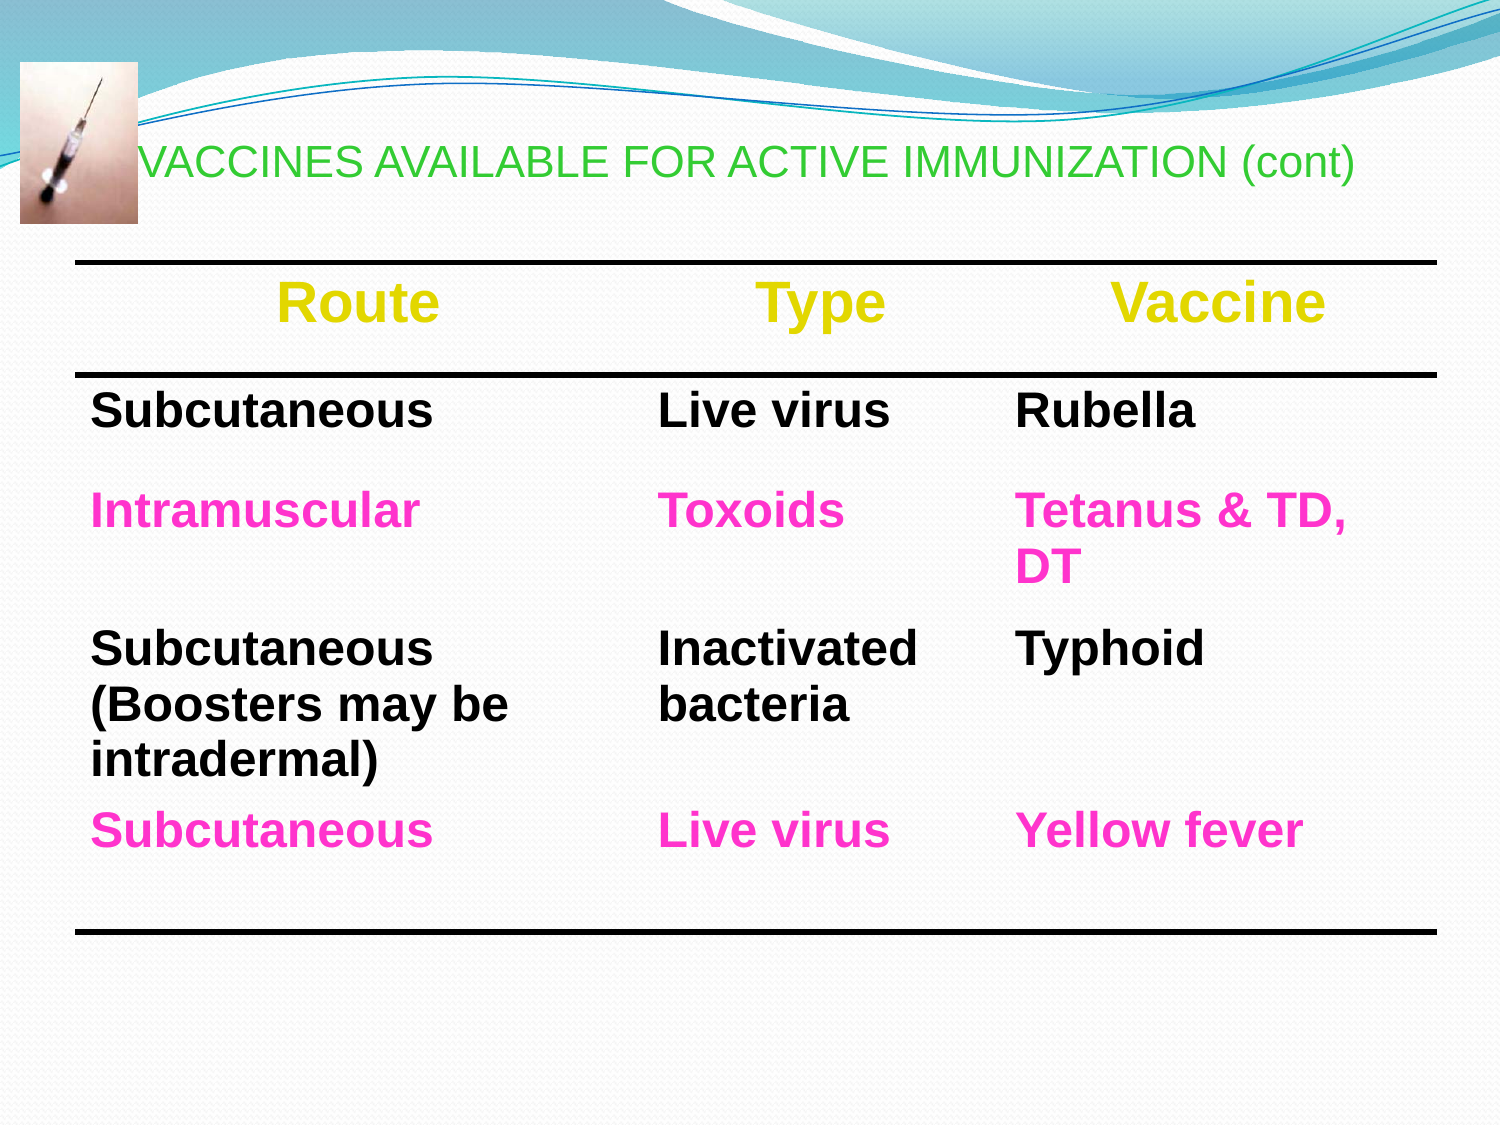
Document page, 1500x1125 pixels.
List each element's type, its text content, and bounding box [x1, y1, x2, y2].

table_cell Toxoids [643, 475, 1000, 612]
table_header Vaccine [1000, 265, 1437, 372]
table_cell Live virus [643, 378, 1000, 475]
title VACCINES AVAILABLE FOR ACTIVE IMMUNIZATION (cont) [137, 87, 1438, 188]
picture [20, 62, 138, 224]
table_cell Rubella [1000, 378, 1437, 475]
table_cell Inactivated bacteria [643, 612, 1000, 795]
table_cell Tetanus & TD, DT [1000, 475, 1437, 612]
table_cell Yellow fever [1000, 795, 1437, 929]
table_cell Intramuscular [75, 475, 643, 612]
table_cell Subcutaneous [75, 795, 643, 929]
table_cell Live virus [643, 795, 1000, 929]
table_cell Subcutaneous [75, 378, 643, 475]
table_header Route [75, 265, 643, 372]
table_header Type [643, 265, 1000, 372]
table_cell Subcutaneous (Boosters may be intradermal) [75, 612, 643, 795]
table_cell Typhoid [1000, 612, 1437, 795]
